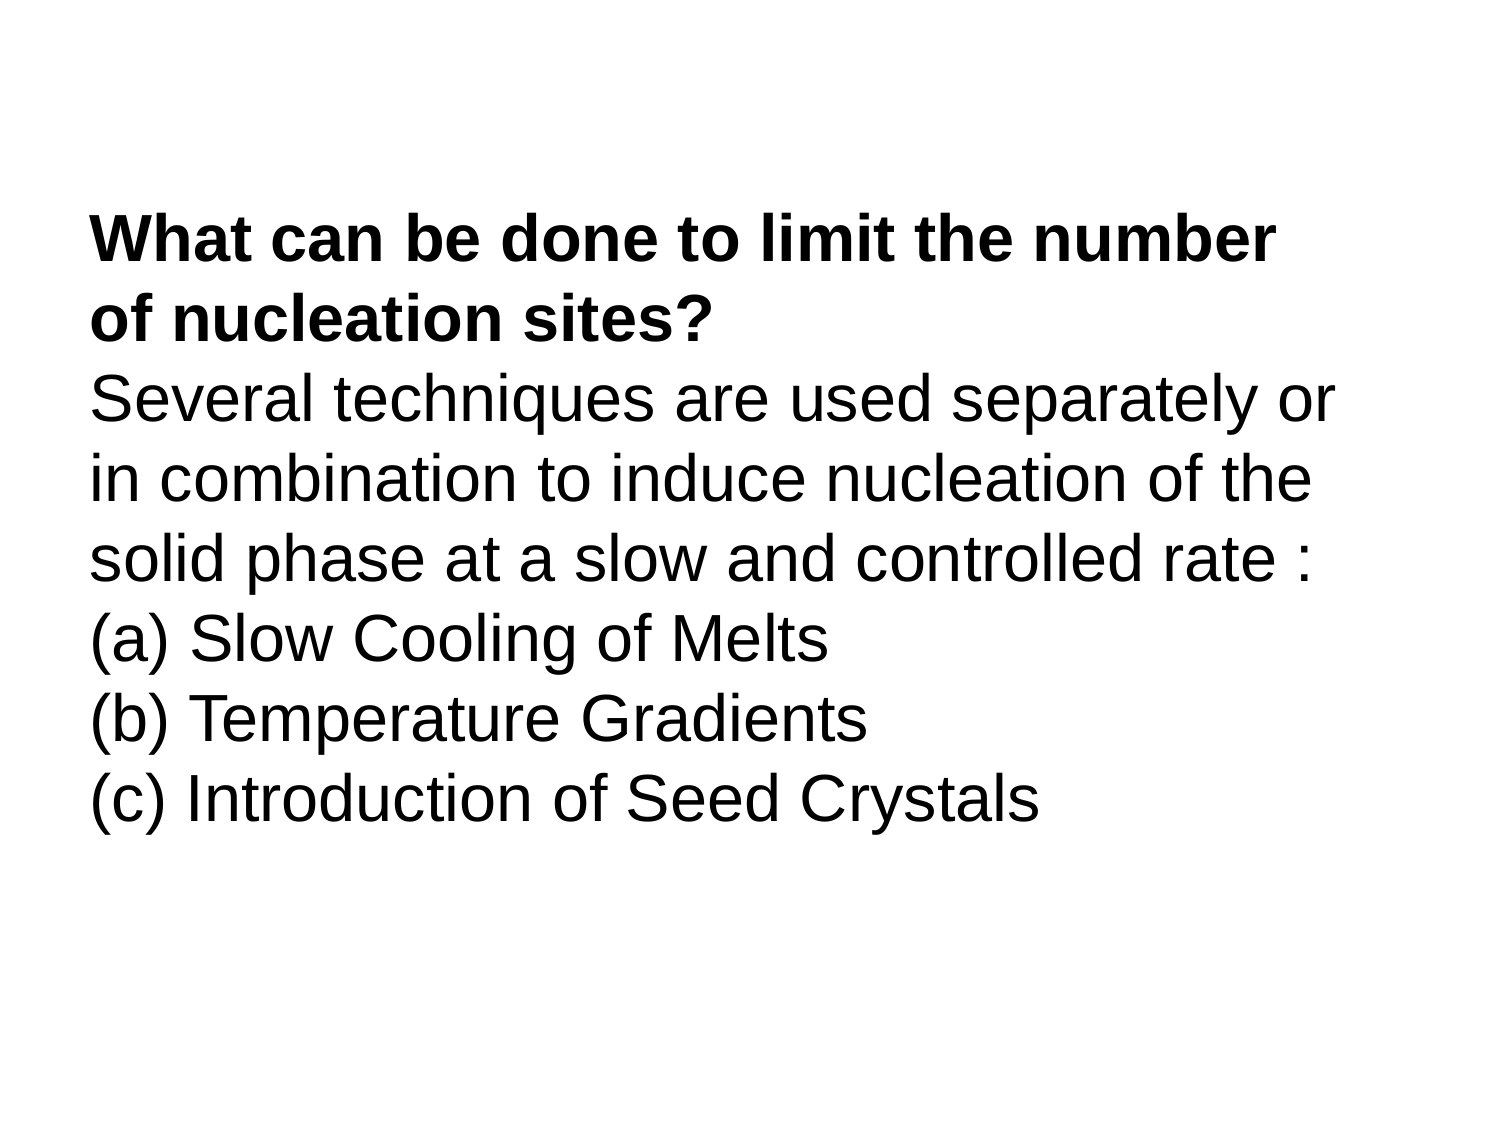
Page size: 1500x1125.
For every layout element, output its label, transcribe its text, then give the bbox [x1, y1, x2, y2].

text_box What can be done to limit the number of nucleation sites? Several techniques are used separately or in combination to induce nucleation of the solid phase at a slow and controlled rate : (a) Slow Cooling of Melts (b) Temperature Gradients (c) Introduction of Seed Crystals [75, 187, 1388, 842]
